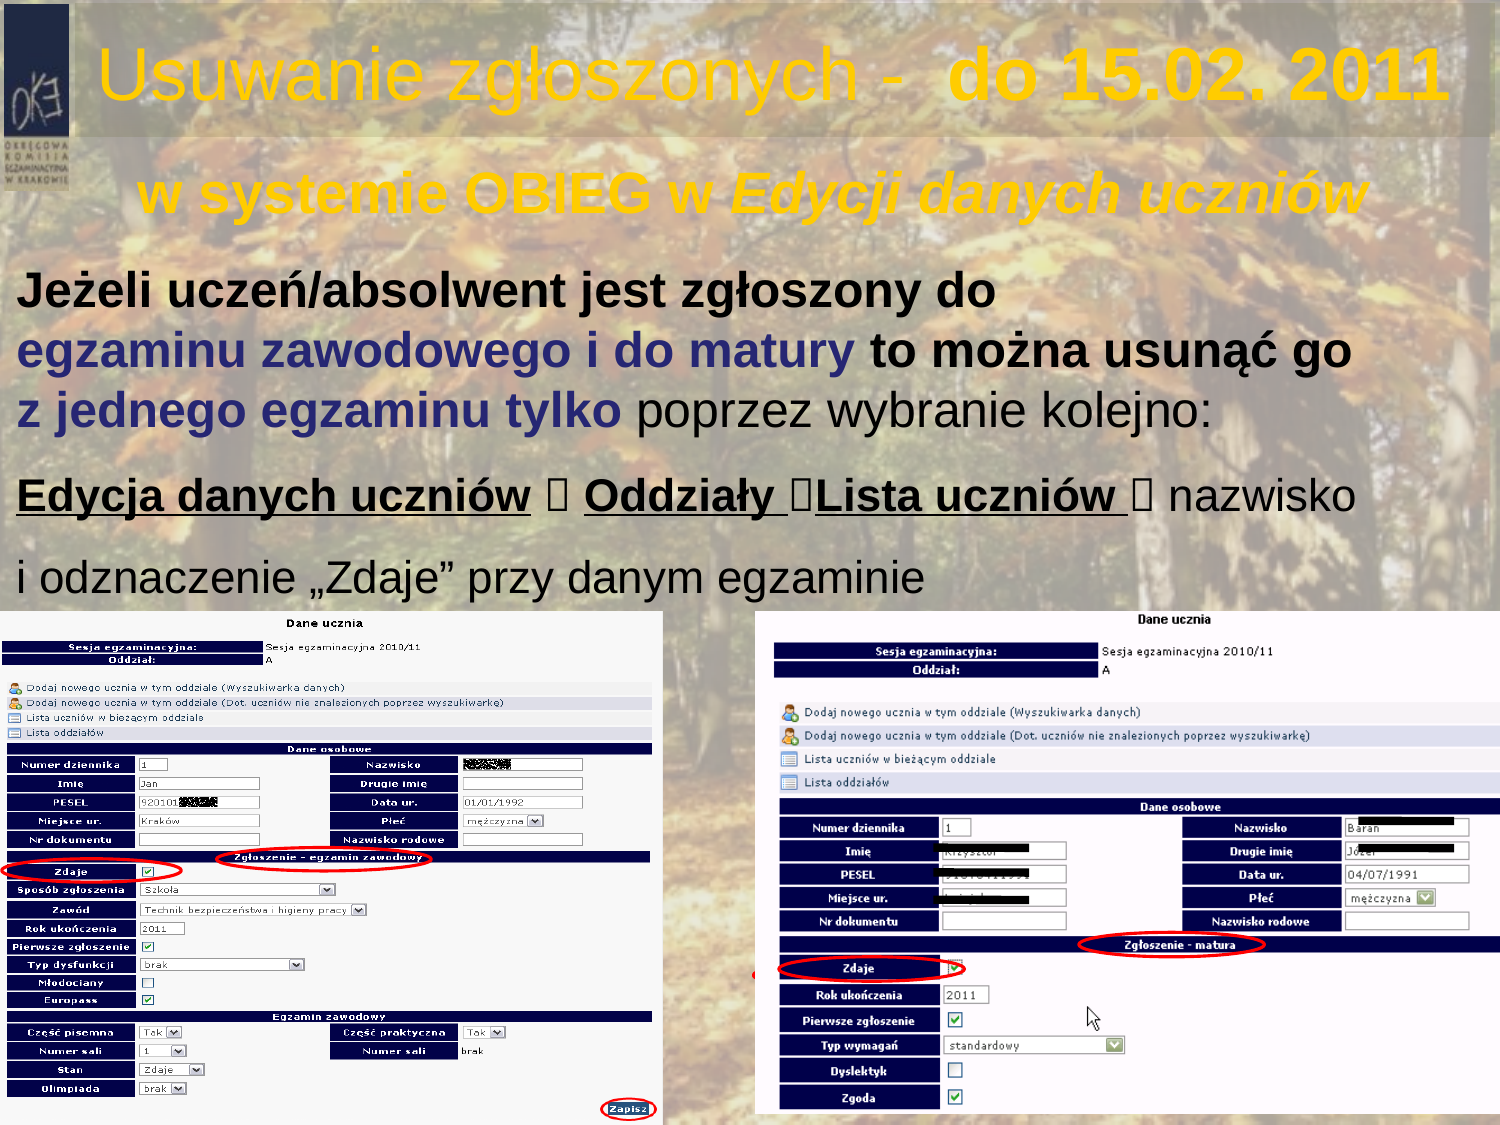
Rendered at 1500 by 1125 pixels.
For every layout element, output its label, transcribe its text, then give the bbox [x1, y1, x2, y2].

picture [755, 611, 1500, 1114]
title Usuwanie zgłoszonych - do 15.02. 2011 [74, 3, 1495, 138]
text_box Jeżeli uczeń/absolwent jest zgłoszony do egzaminu zawodowego i do matury to można usunąć go z jednego egzaminu tylko poprzez wybranie kolejno: Edycja danych uczniów  Oddziały Lista uczniów  nazwisko i odznaczenie „Zdaje” przy danym egzaminie [1, 250, 1500, 610]
text_box w systemie OBIEG w Edycji danych uczniów [5, 147, 1500, 233]
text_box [0, 611, 934, 1125]
